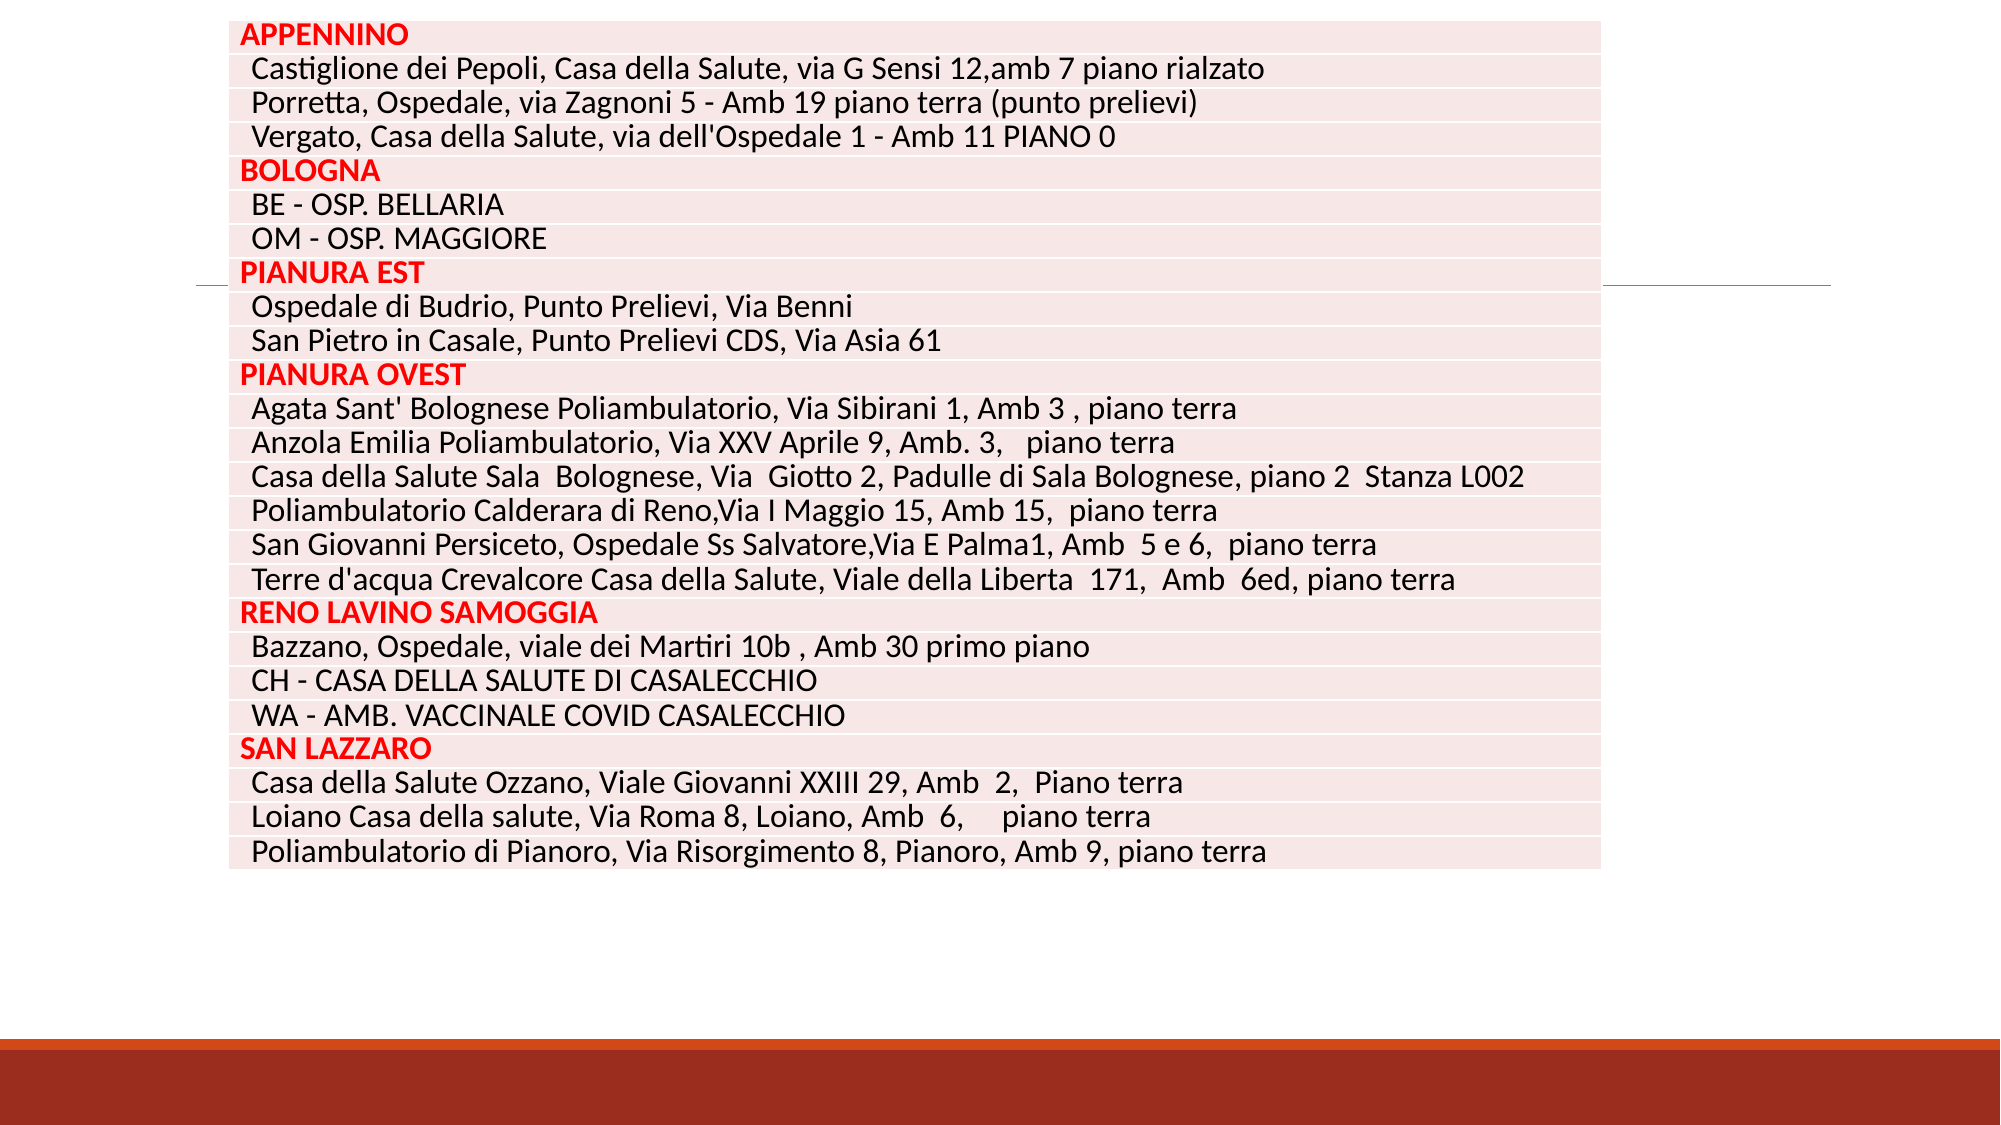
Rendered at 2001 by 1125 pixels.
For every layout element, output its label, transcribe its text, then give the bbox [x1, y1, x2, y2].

table_cell BE - OSP. BELLARIA [229, 191, 1601, 223]
table_cell Agata Sant' Bolognese Poliambulatorio, Via Sibirani 1, Amb 3 , piano terra [229, 395, 1601, 427]
table_cell SAN LAZZARO [229, 735, 1601, 767]
table_cell BOLOGNA [229, 157, 1601, 189]
table_cell Terre d'acqua Crevalcore Casa della Salute, Viale della Liberta 171, Amb 6ed, piano terra [229, 565, 1601, 597]
table_cell Loiano Casa della salute, Via Roma 8, Loiano, Amb 6, piano terra [229, 803, 1601, 835]
table_cell San Giovanni Persiceto, Ospedale Ss Salvatore,Via E Palma1, Amb 5 e 6, piano terra [229, 531, 1601, 563]
table_cell Vergato, Casa della Salute, via dell'Ospedale 1 - Amb 11 PIANO 0 [229, 123, 1601, 155]
table_cell Poliambulatorio Calderara di Reno,Via I Maggio 15, Amb 15, piano terra [229, 497, 1601, 529]
table_cell Poliambulatorio di Pianoro, Via Risorgimento 8, Pianoro, Amb 9, piano terra [229, 837, 1601, 869]
table_cell WA - AMB. VACCINALE COVID CASALECCHIO [229, 701, 1601, 733]
table_cell OM - OSP. MAGGIORE [229, 225, 1601, 257]
table_cell Ospedale di Budrio, Punto Prelievi, Via Benni [229, 293, 1601, 325]
table_header APPENNINO [229, 21, 1601, 53]
table_cell CH - CASA DELLA SALUTE DI CASALECCHIO [229, 667, 1601, 699]
table_cell Porretta, Ospedale, via Zagnoni 5 - Amb 19 piano terra (punto prelievi) [229, 89, 1601, 121]
table_cell Anzola Emilia Poliambulatorio, Via XXV Aprile 9, Amb. 3, piano terra [229, 429, 1601, 461]
table_cell Bazzano, Ospedale, viale dei Martiri 10b , Amb 30 primo piano [229, 633, 1601, 665]
table_cell Casa della Salute Ozzano, Viale Giovanni XXIII 29, Amb 2, Piano terra [229, 769, 1601, 801]
table_cell San Pietro in Casale, Punto Prelievi CDS, Via Asia 61 [229, 327, 1601, 359]
table_cell PIANURA EST [229, 259, 1601, 291]
table_cell Casa della Salute Sala Bolognese, Via Giotto 2, Padulle di Sala Bolognese, piano 2 Stanza L002 [229, 463, 1601, 495]
table_cell PIANURA OVEST [229, 361, 1601, 393]
table_cell Castiglione dei Pepoli, Casa della Salute, via G Sensi 12,amb 7 piano rialzato [229, 55, 1601, 87]
table_cell RENO LAVINO SAMOGGIA [229, 599, 1601, 631]
